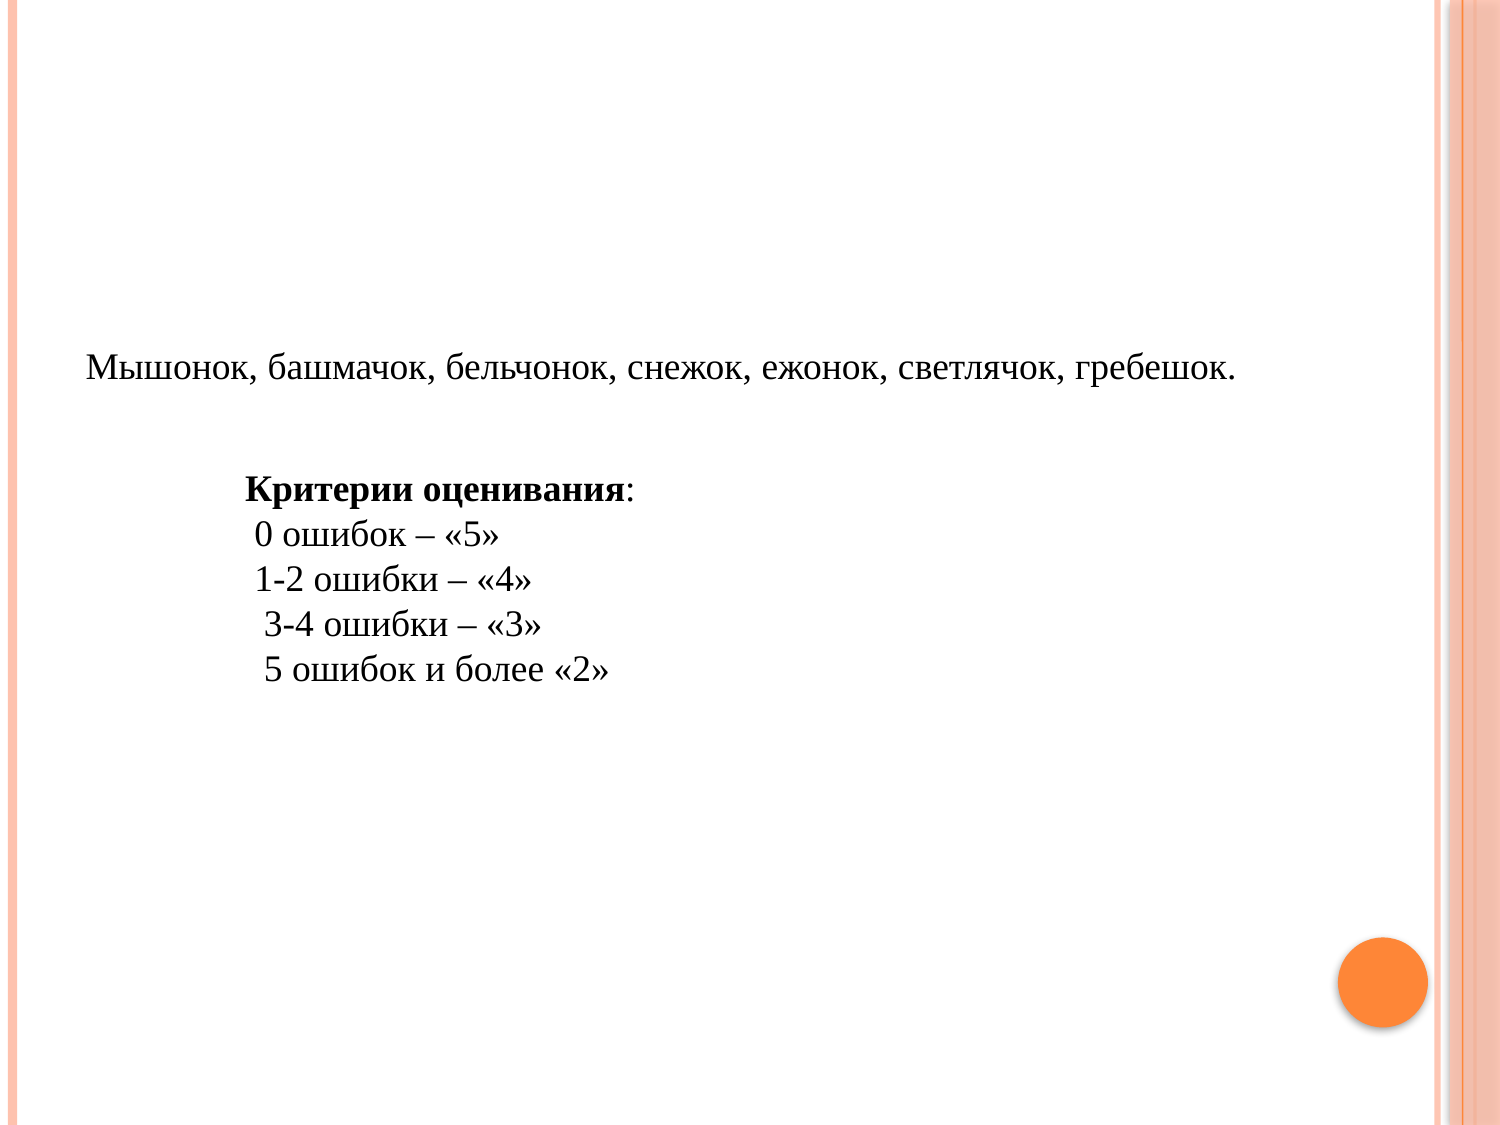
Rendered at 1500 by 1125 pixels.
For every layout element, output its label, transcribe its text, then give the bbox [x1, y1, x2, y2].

text_box Мышонок, башмачок, бельчонок, снежок, ежонок, светлячок, гребешок. [70, 334, 1500, 395]
text_box Критерии оценивания: 0 ошибок – «5» 1-2 ошибки – «4» 3-4 ошибки – «3» 5 ошибок и более «2» [230, 456, 981, 696]
